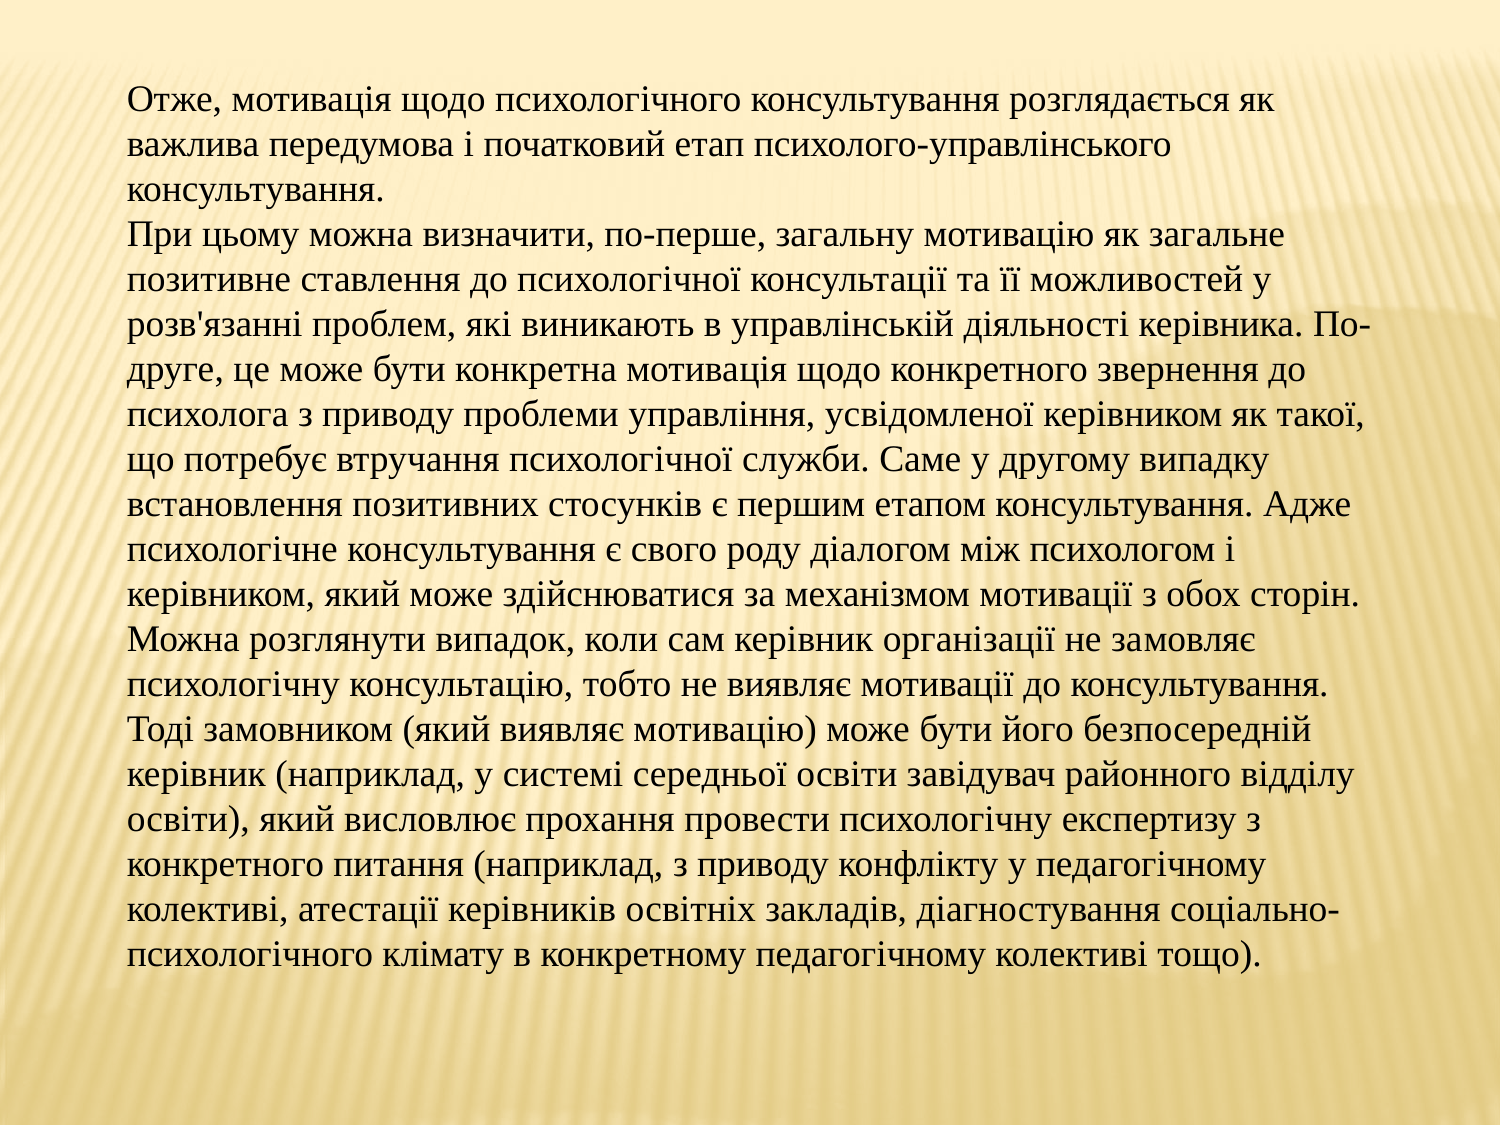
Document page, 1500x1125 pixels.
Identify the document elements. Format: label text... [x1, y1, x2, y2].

text_box Отже, мотивація щодо психологічного консультування розглядається як важлива передумова і початковий етап психолого-управлінського консультування. При цьому можна визначити, по-перше, загальну мотивацію як загальне позитивне ставлення до психологічної консультації та її можливостей у розв'язанні проблем, які виникають в управлінській діяльності керівника. По-друге, це може бути конкретна мотива­ція щодо конкретного звернення до психолога з приводу пробле­ми управління, усвідомленої керівником як такої, що потребує втру­чання психологічної служби. Саме у другому випадку встановлення позитивних стосунків є першим етапом консультування. Адже пси­хологічне консультування є свого роду діалогом між психологом і керівником, який може здійснюватися за механізмом мотивації з обох сторін. Можна розглянути випадок, коли сам керівник організації не за­мовляє психологічну консультацію, тобто не виявляє мотивації до консультування. Тоді замовником (який виявляє мотивацію) може бути його безпосередній керівник (наприклад, у системі середньої освіти завідувач районного відділу освіти), який висловлює прохан­ня провести психологічну експертизу з конкретного питання (напри­клад, з приводу конфлікту у педагогічному колективі, атестації керів­ників освітніх закладів, діагностування соціально-психологічного клімату в конкретному педагогічному колективі тощо). [112, 66, 1412, 982]
